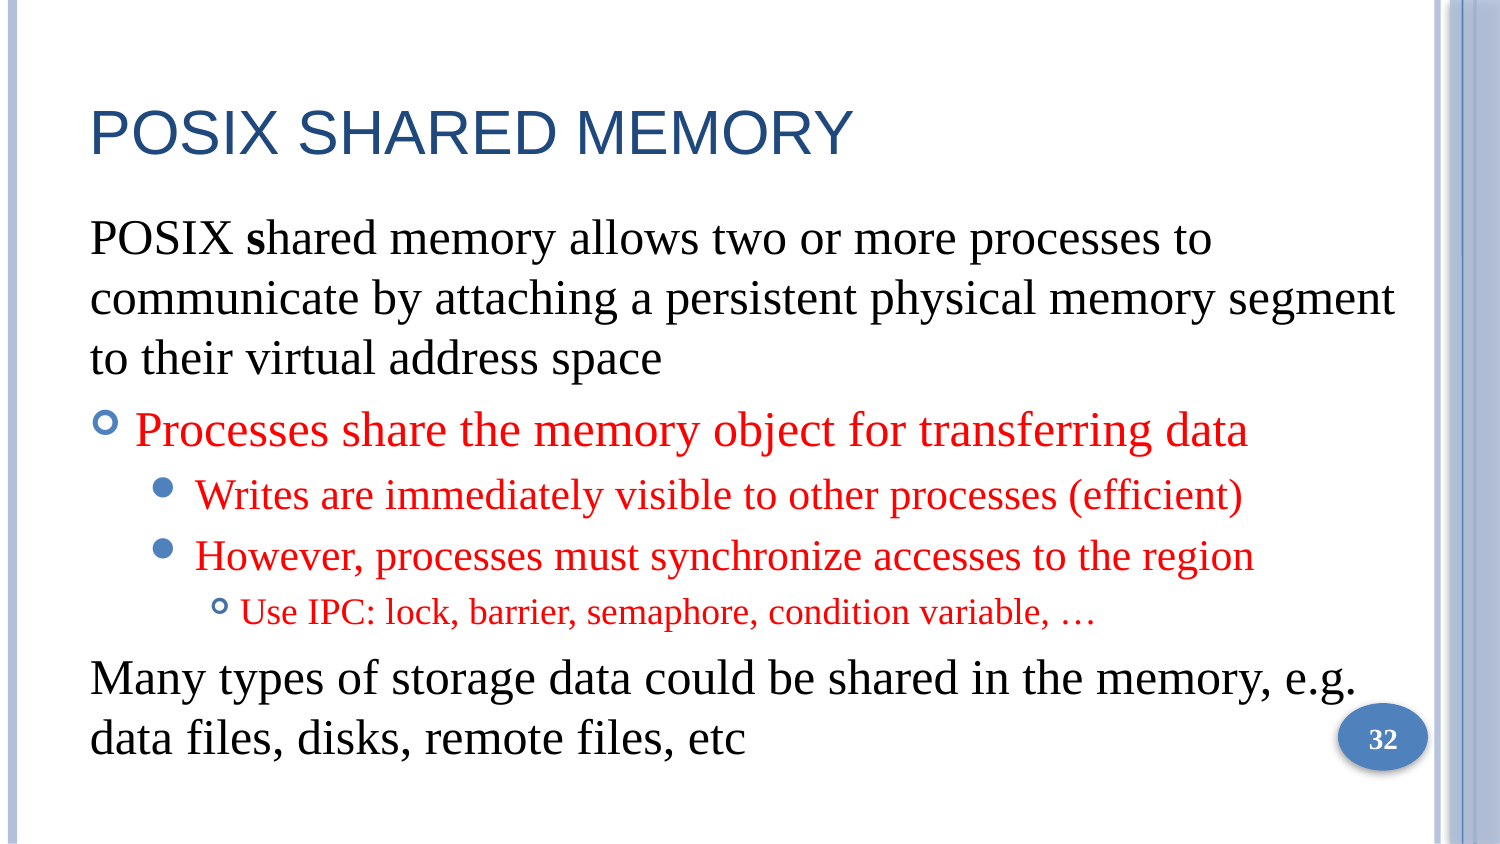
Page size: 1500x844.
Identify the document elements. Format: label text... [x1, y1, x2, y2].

list POSIX shared memory allows two or more processes to communicate by attaching a persistent physical memory segment to their virtual address space Processes share the memory object for transferring data Writes are immediately visible to other processes (efficient) However, processes must synchronize accesses to the region Use IPC: lock, barrier, semaphore, condition variable, … Many types of storage data could be shared in the memory, e.g. data files, disks, remote files, etc [75, 196, 1413, 797]
title POSIX Shared Memory [75, 33, 1300, 175]
slide_number 32 [1333, 705, 1434, 770]
